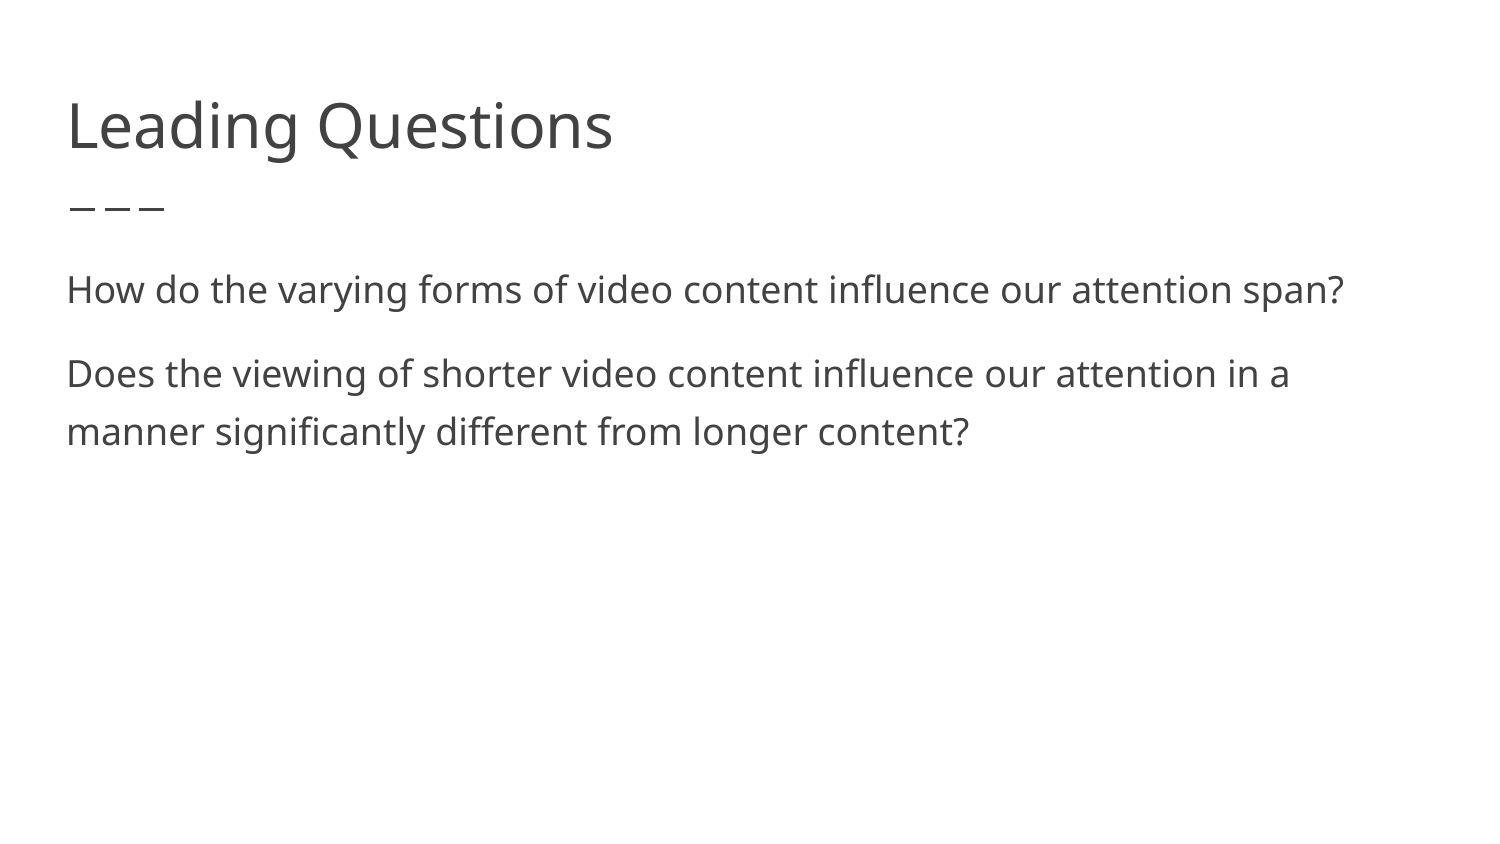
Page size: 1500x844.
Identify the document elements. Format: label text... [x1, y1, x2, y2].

list How do the varying forms of video content influence our attention span? Does the viewing of shorter video content influence our attention in a manner significantly different from longer content? [51, 240, 1449, 750]
title Leading Questions [51, 61, 1449, 182]
